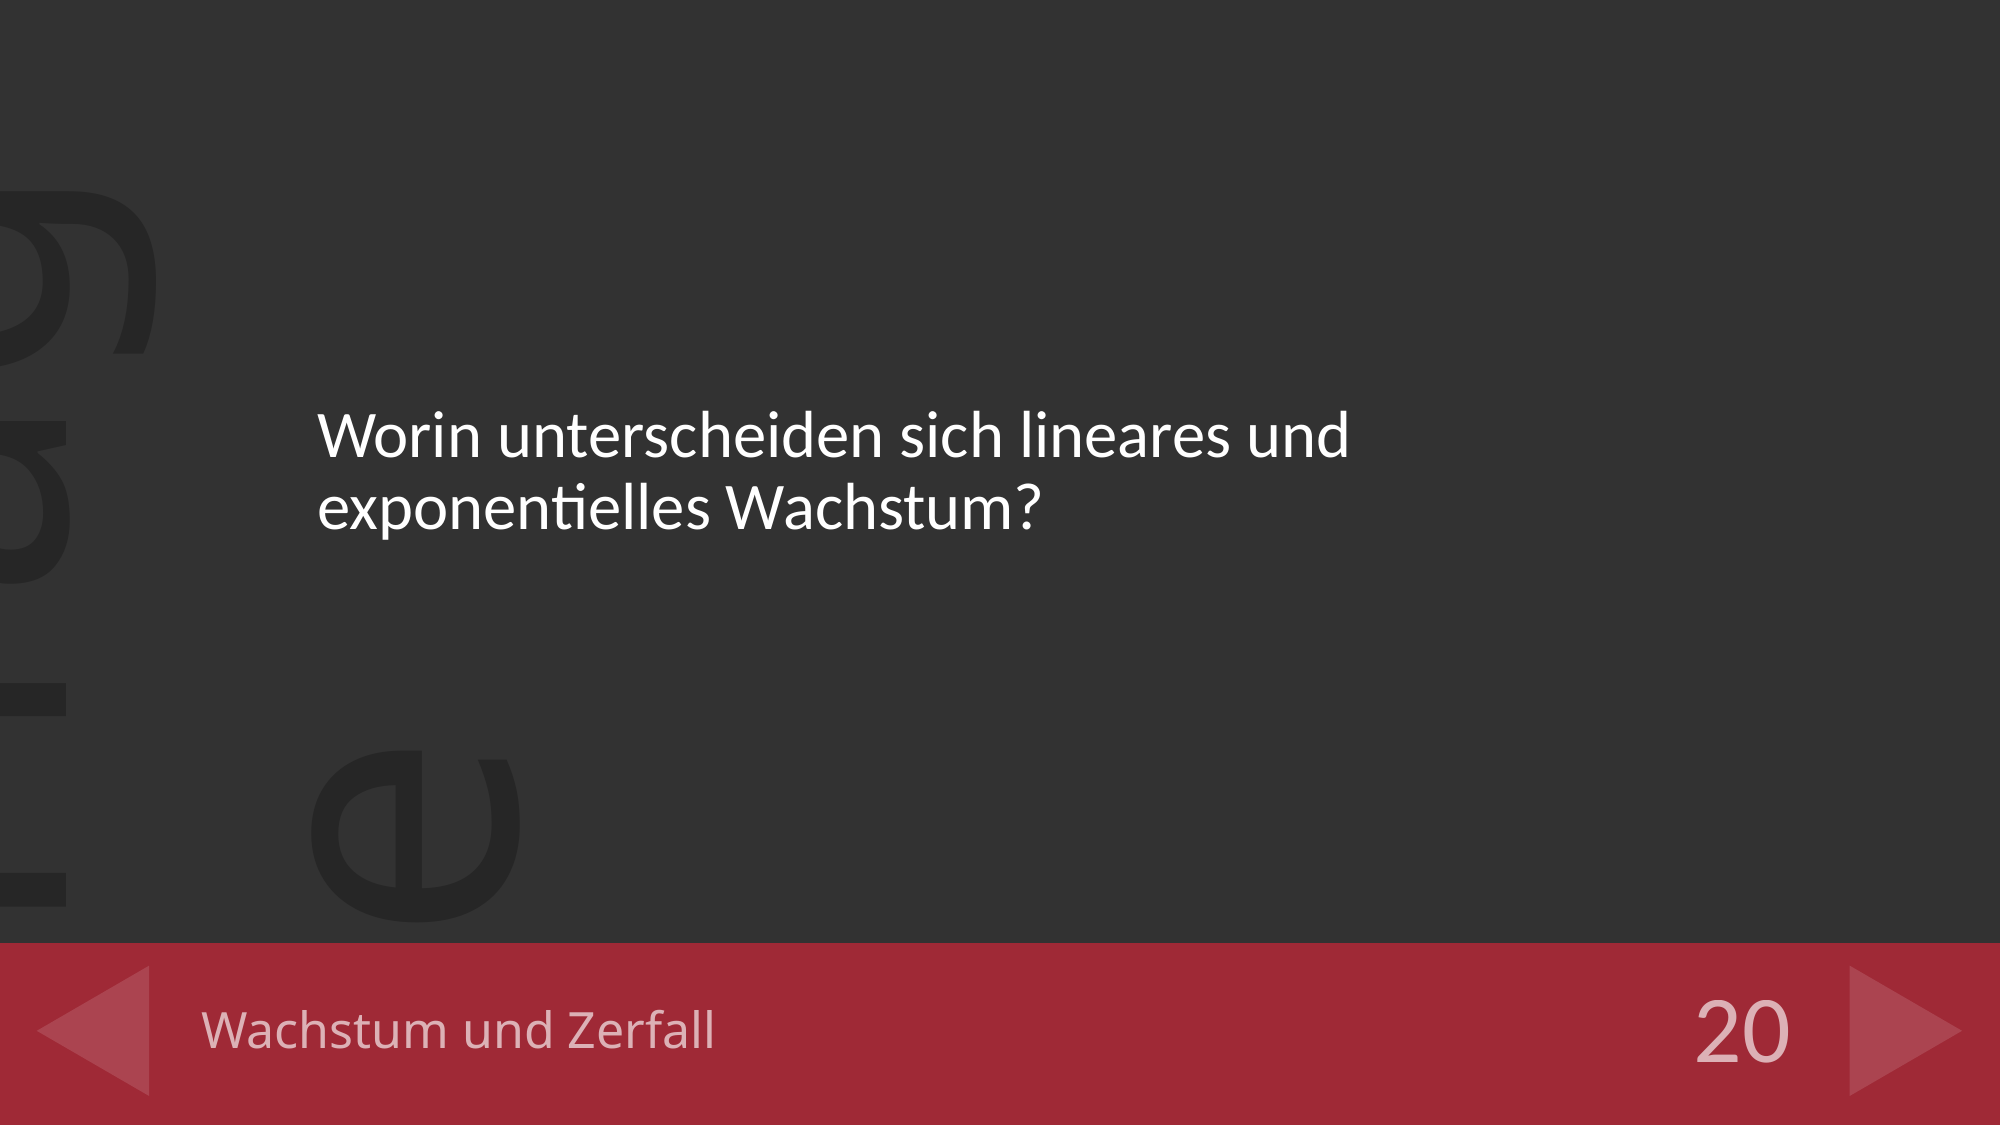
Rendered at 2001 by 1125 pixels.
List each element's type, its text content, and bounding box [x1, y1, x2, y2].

list Worin unterscheiden sich lineares und exponentielles Wachstum? [302, 307, 1760, 636]
list 20 [1494, 967, 1806, 1097]
title Wachstum und Zerfall [185, 967, 1494, 1097]
